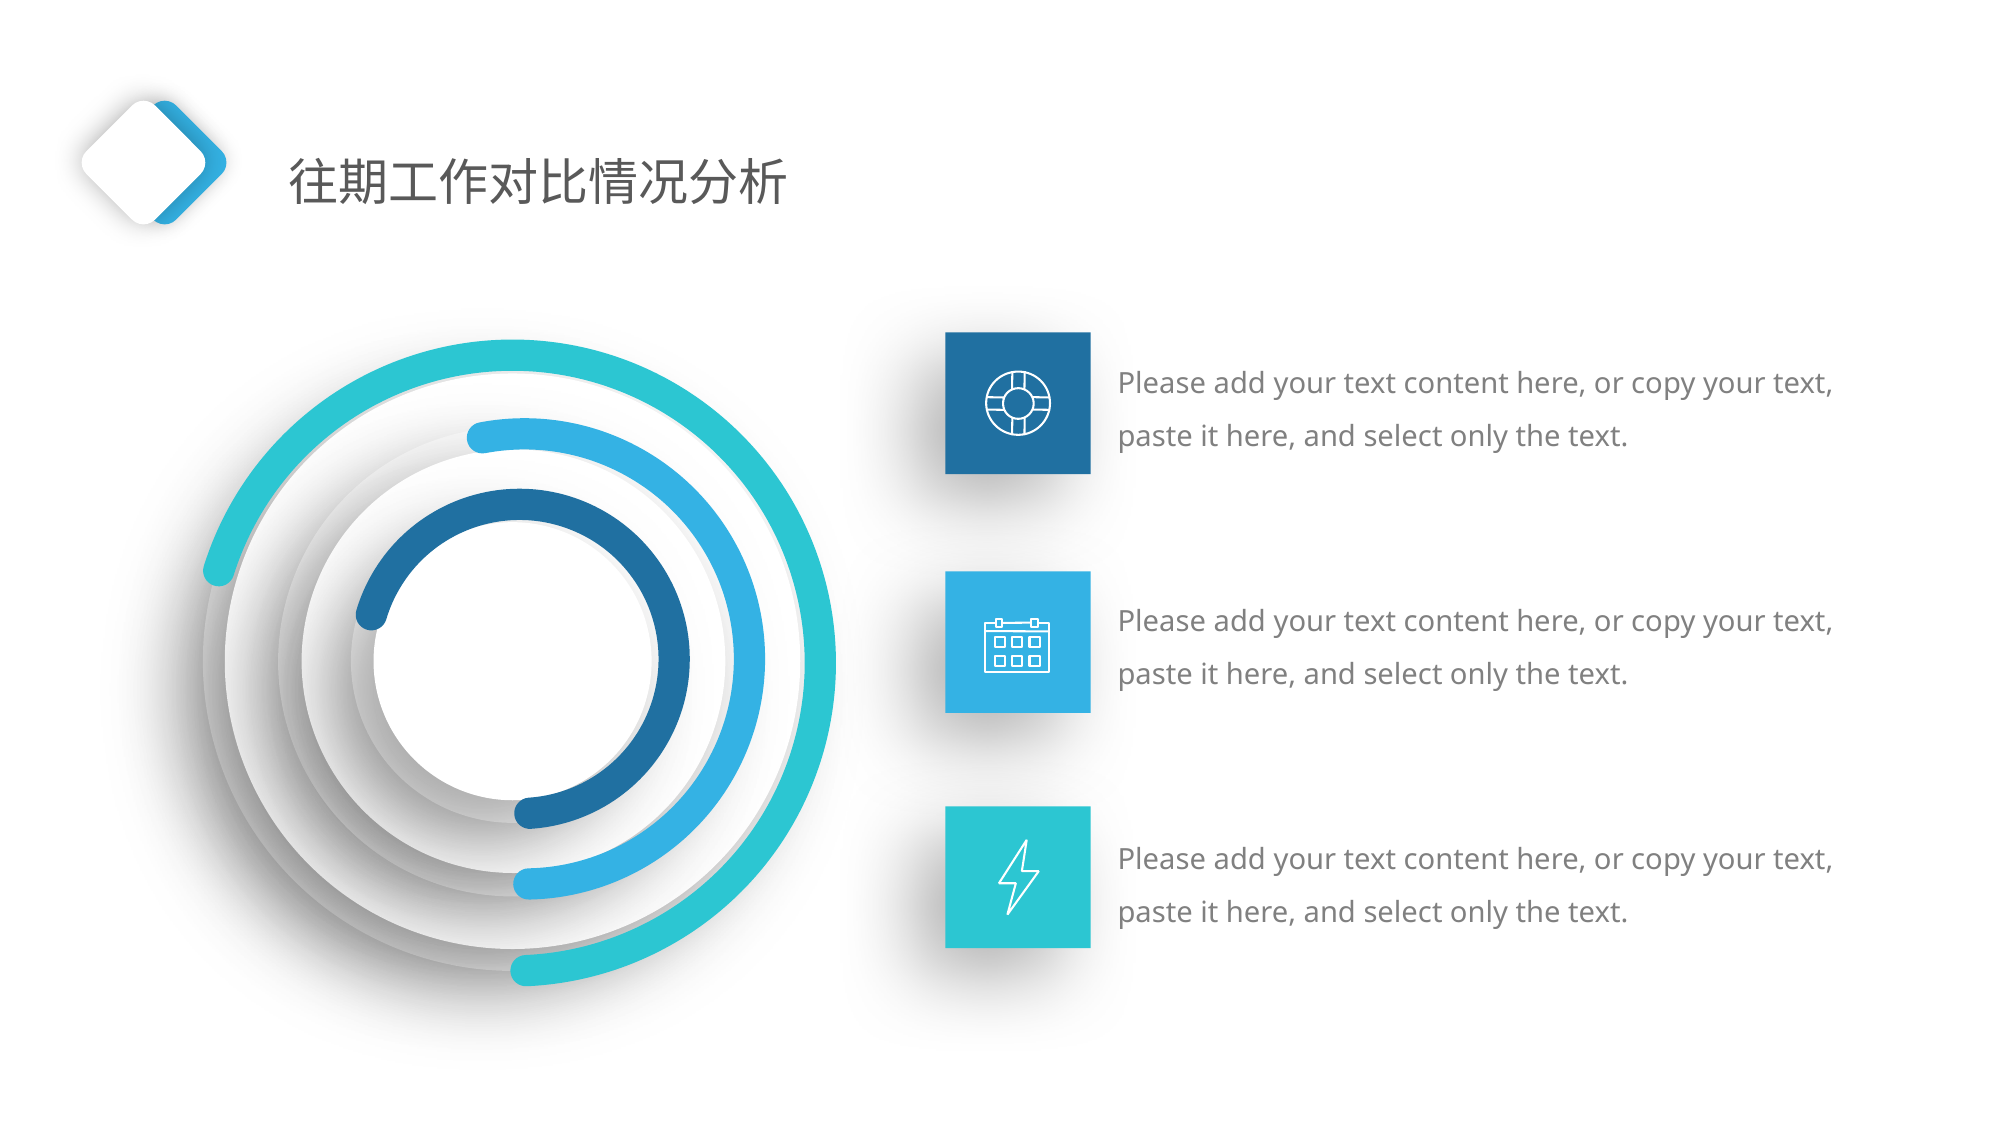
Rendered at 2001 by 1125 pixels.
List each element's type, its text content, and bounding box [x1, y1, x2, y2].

text_box Please add your text content here, or copy your text, paste it here, and select only the text. [1102, 815, 1857, 936]
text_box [945, 571, 1091, 713]
text_box Please add your text content here, or copy your text, paste it here, and select only the text. [1102, 339, 1857, 460]
text_box 往期工作对比情况分析 [273, 113, 887, 219]
text_box Please add your text content here, or copy your text, paste it here, and select only the text. [1102, 577, 1857, 698]
text_box [215, 142, 228, 183]
text_box [371, 504, 675, 814]
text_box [945, 332, 1091, 475]
text_box [80, 99, 207, 226]
text_box [373, 622, 518, 801]
text_box [218, 355, 821, 971]
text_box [945, 806, 1091, 949]
text_box [466, 351, 823, 712]
text_box [482, 433, 750, 884]
